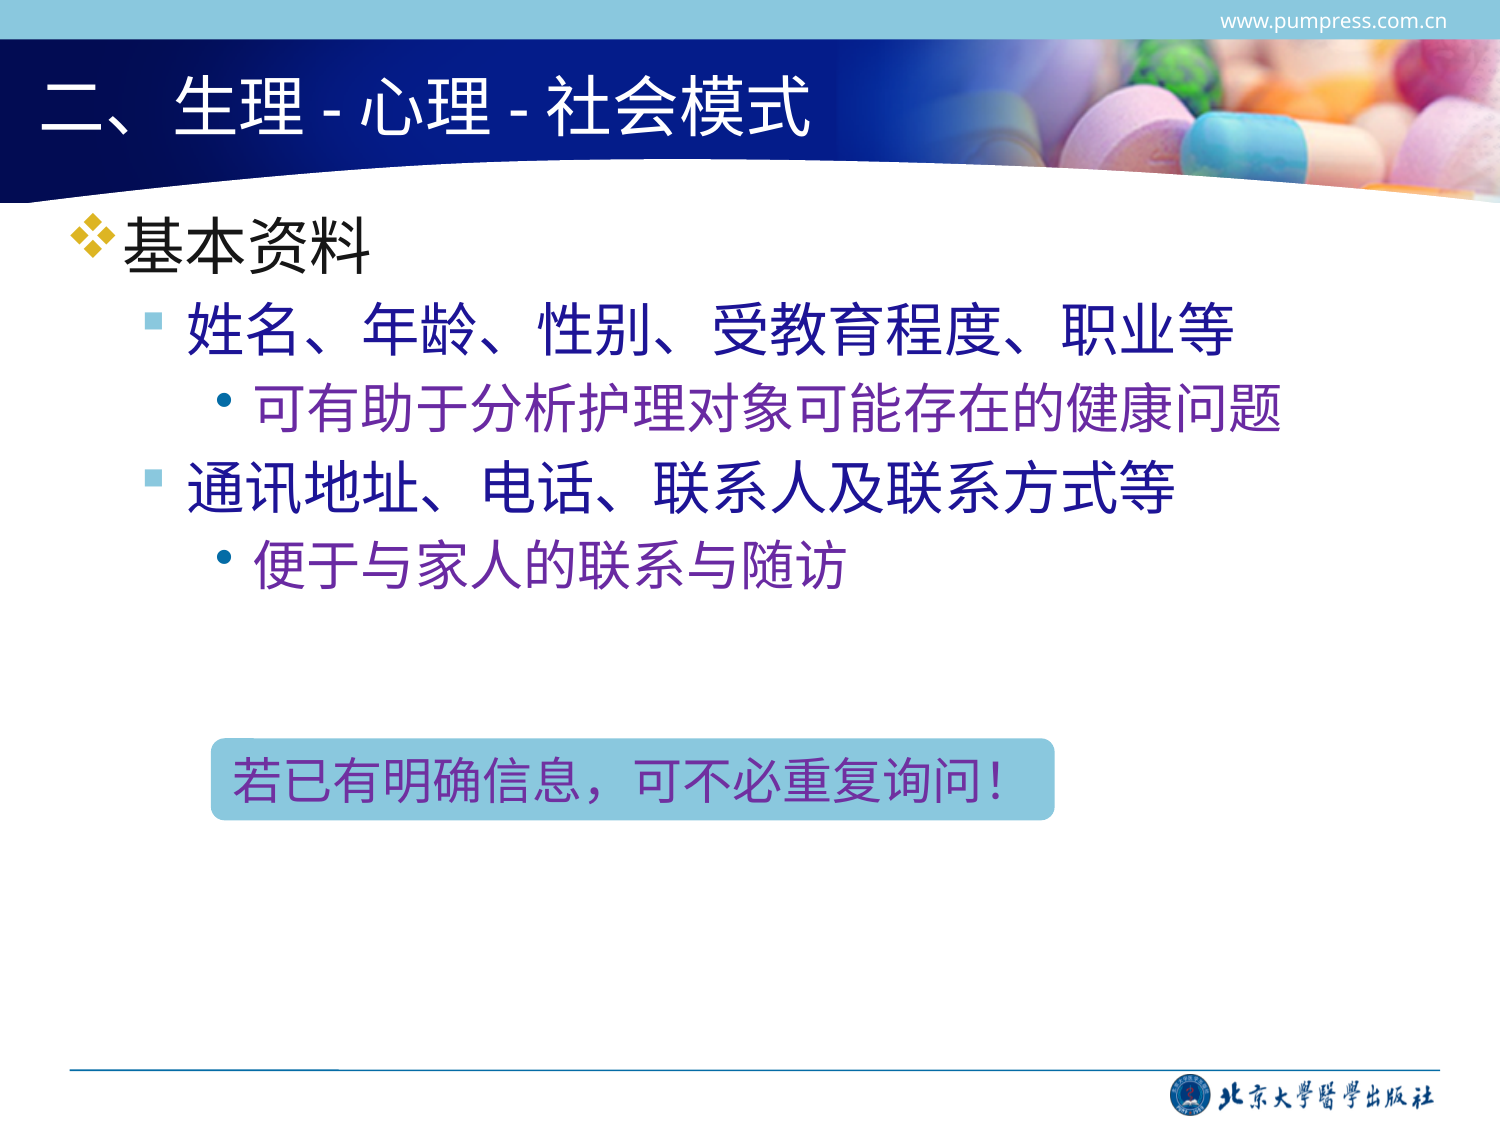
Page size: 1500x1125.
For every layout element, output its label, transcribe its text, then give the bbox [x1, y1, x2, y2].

list 基本资料 姓名、年龄、性别、受教育程度、职业等 可有助于分析护理对象可能存在的健康问题 通讯地址、电话、联系人及联系方式等 便于与家人的联系与随访 [49, 198, 1463, 1026]
slide_number www.pumpress.com.cn [1024, 0, 1463, 38]
picture [0, 40, 1500, 203]
picture [1170, 1074, 1436, 1118]
title 二、生理-心理-社会模式 [23, 58, 1349, 152]
text_box 若已有明确信息，可不必重复询问！ [208, 736, 1057, 823]
